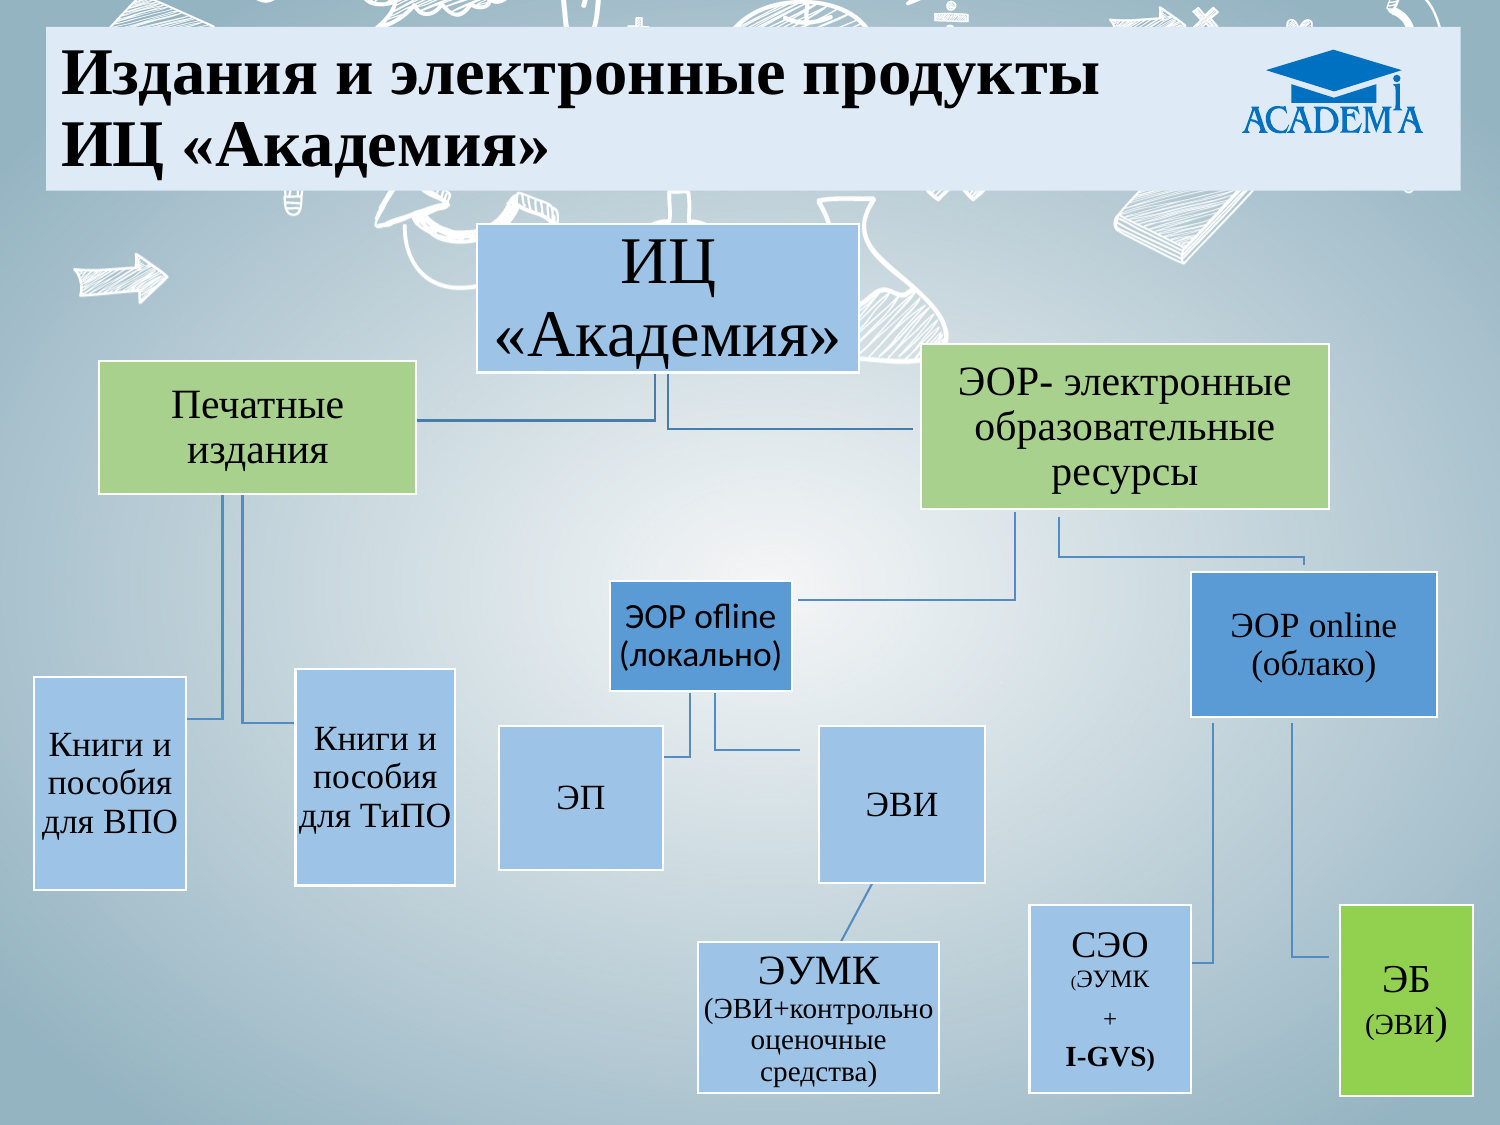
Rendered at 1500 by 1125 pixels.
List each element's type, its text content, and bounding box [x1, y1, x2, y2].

title Издания и электронные продукты ИЦ «Академия» [46, 26, 1461, 191]
picture [0, 0, 1500, 1125]
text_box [34, 224, 1473, 1097]
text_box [1242, 49, 1424, 134]
